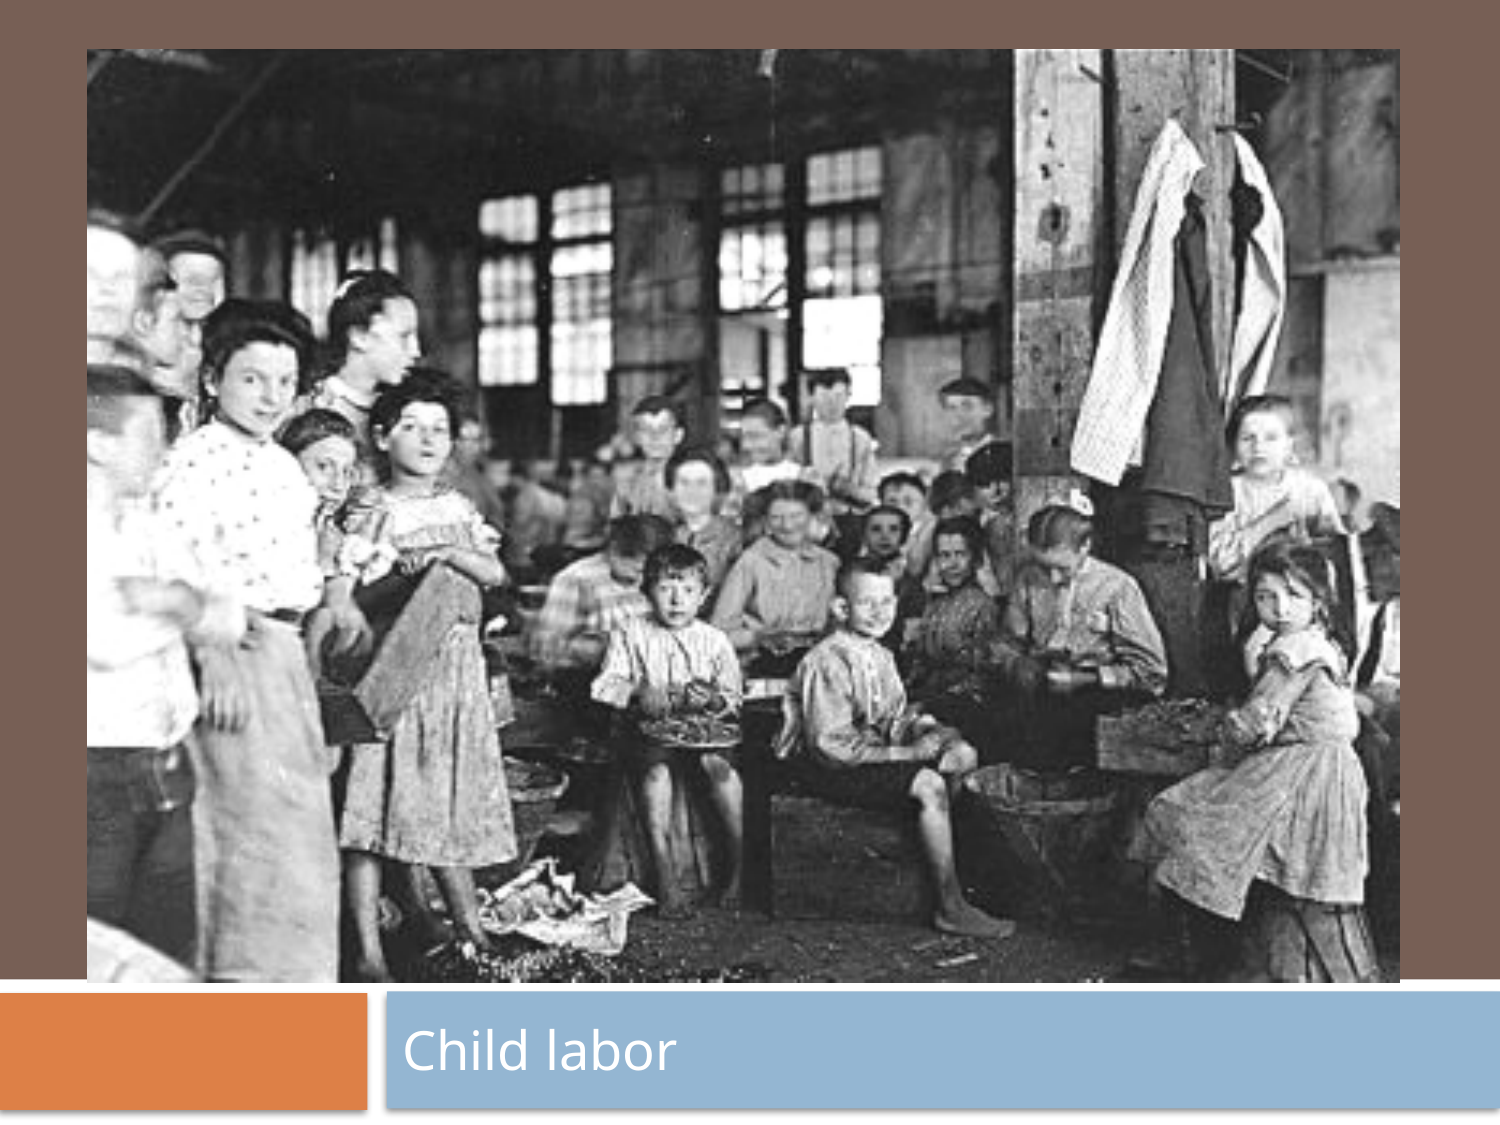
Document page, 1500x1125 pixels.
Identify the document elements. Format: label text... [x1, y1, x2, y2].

picture [87, 49, 1401, 984]
subtitle Child labor [387, 992, 1488, 1105]
